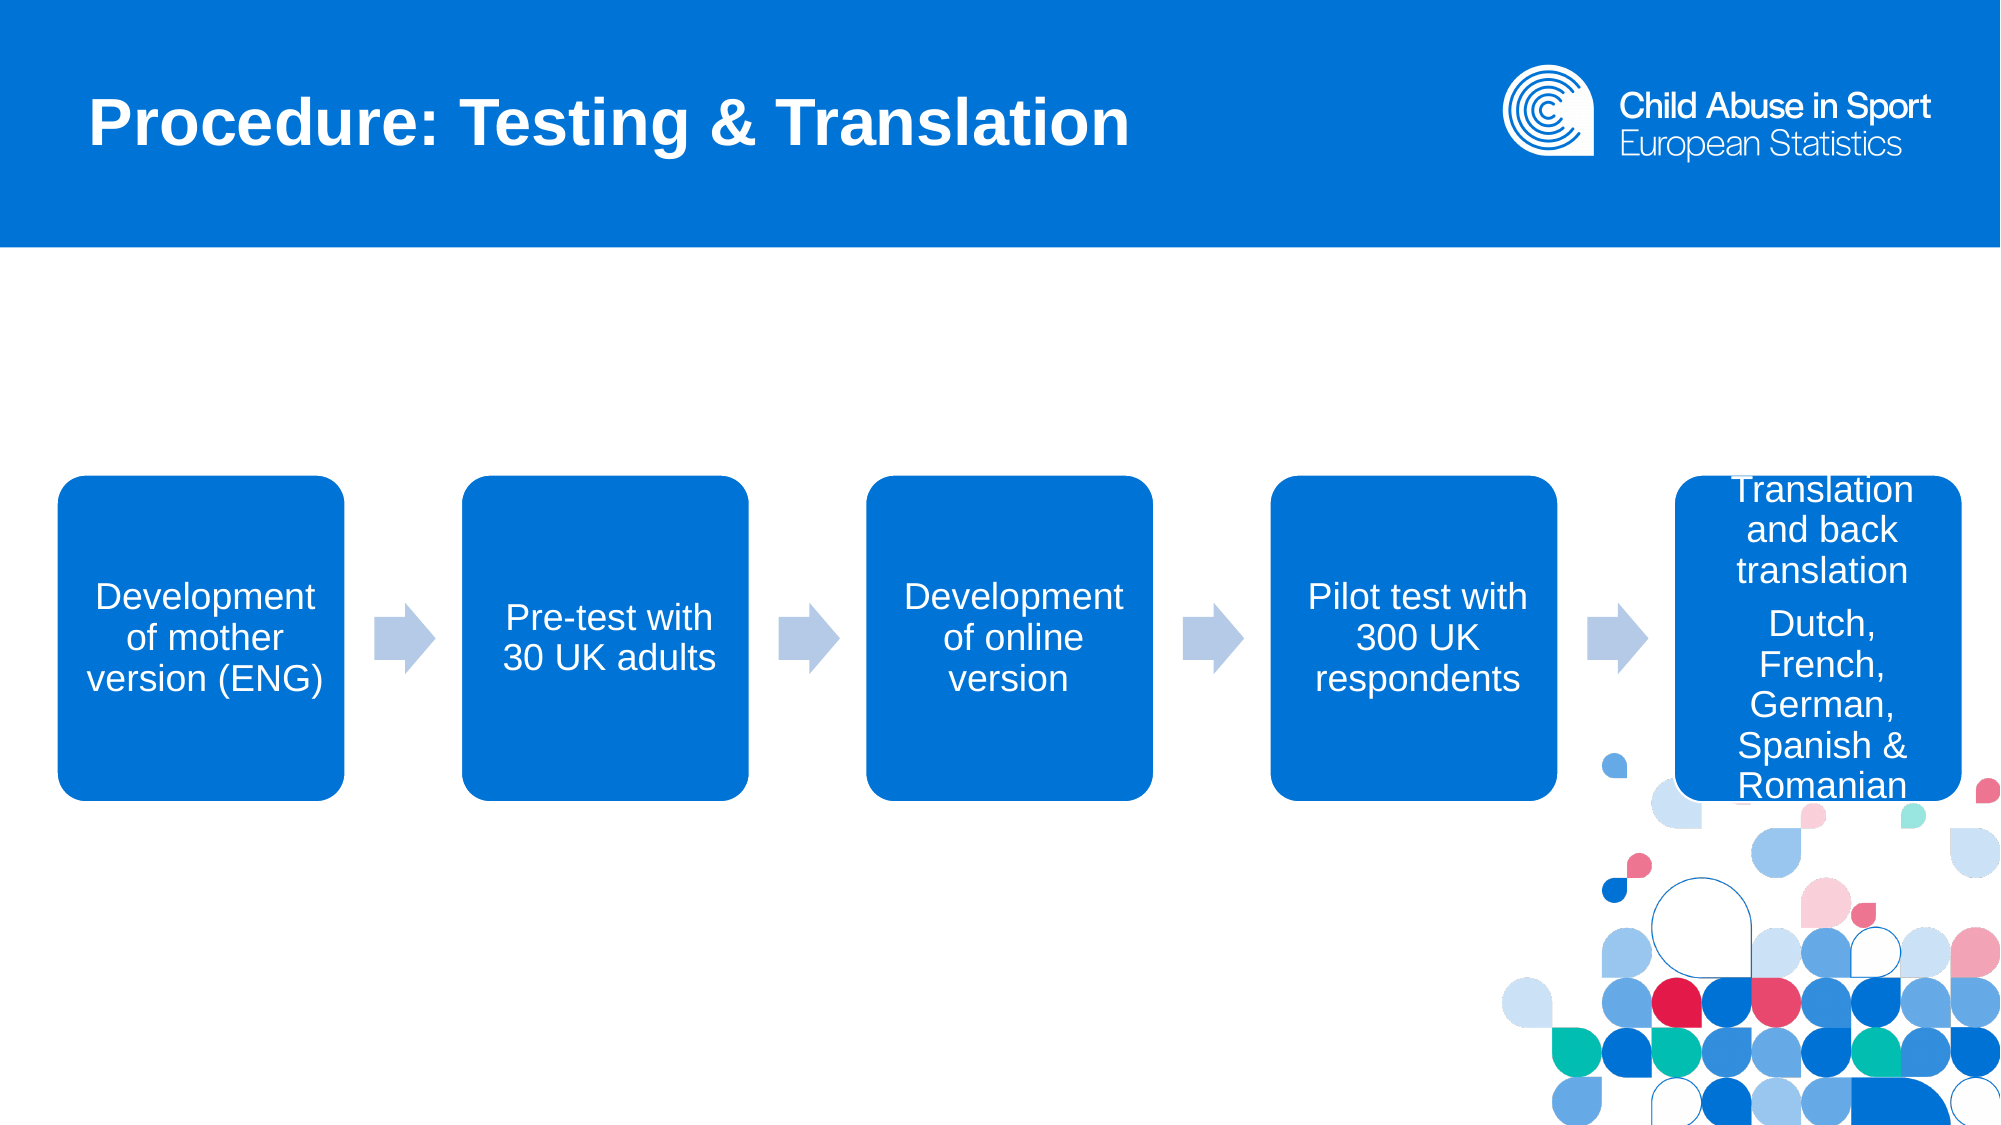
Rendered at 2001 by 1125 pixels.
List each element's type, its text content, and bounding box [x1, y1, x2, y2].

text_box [55, 247, 1964, 1030]
picture [1449, 38, 1985, 210]
title Procedure: Testing & Translation [0, 0, 2000, 248]
